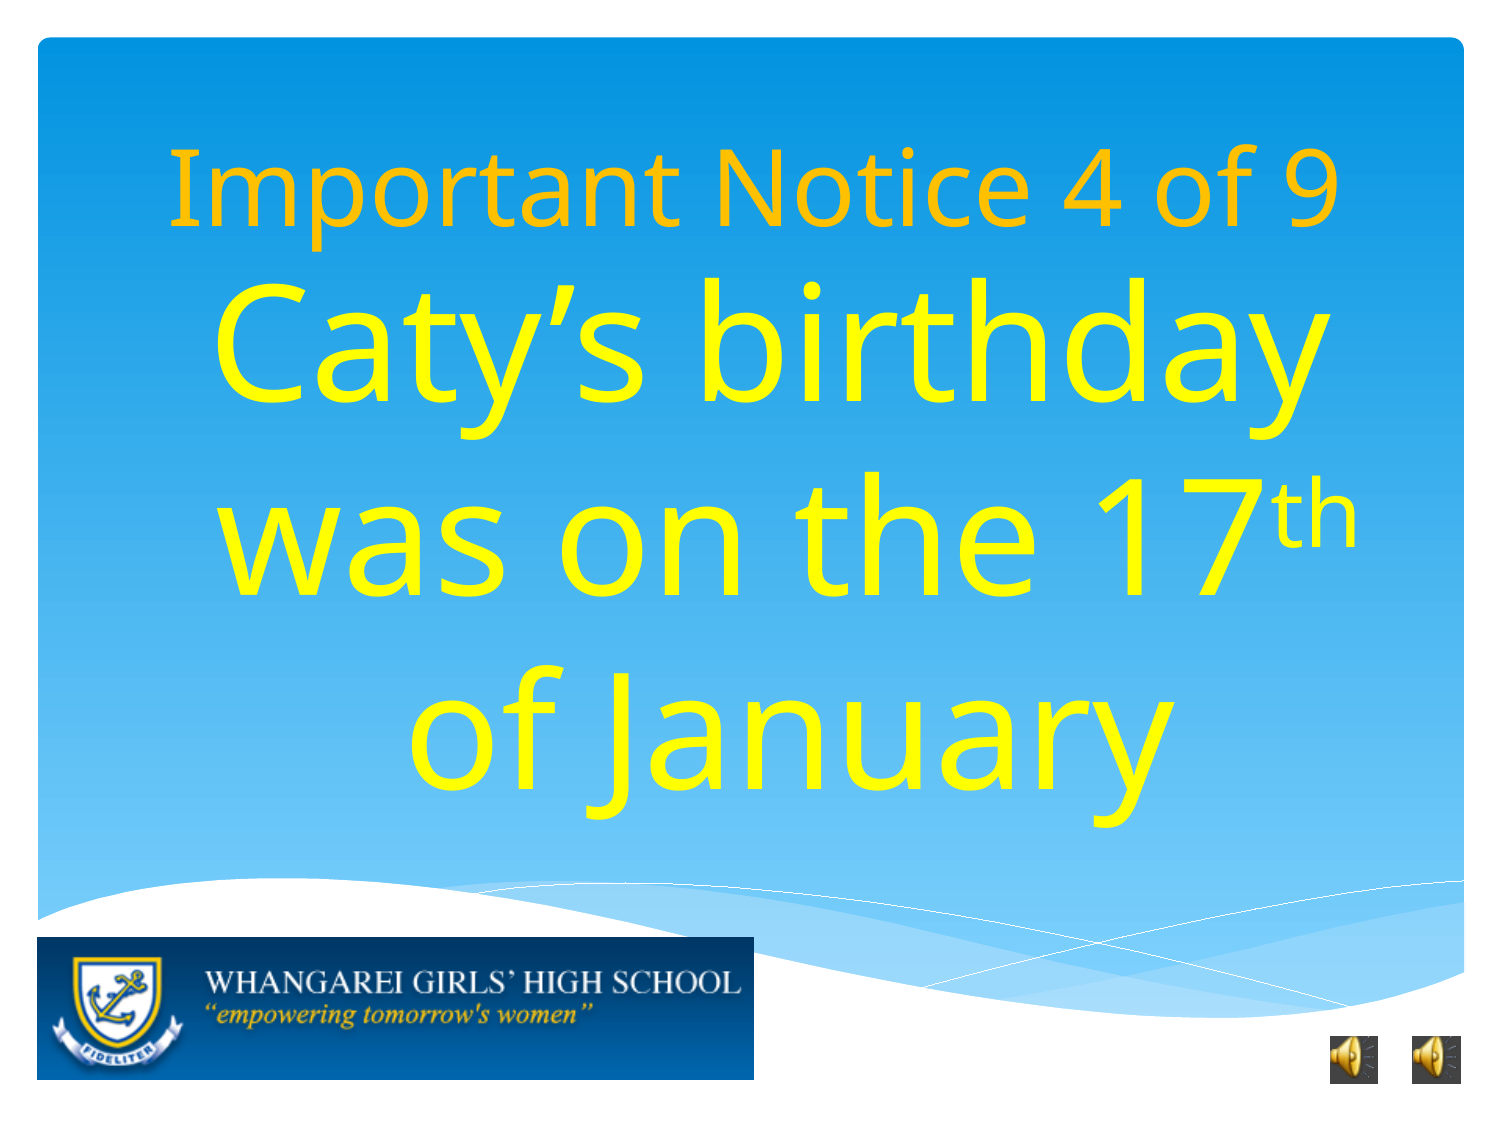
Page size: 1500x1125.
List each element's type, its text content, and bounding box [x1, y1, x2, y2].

picture [37, 937, 754, 1080]
picture [1411, 1034, 1462, 1086]
text_box Important Notice 4 of 9 [149, 37, 1362, 255]
picture [1328, 1034, 1380, 1086]
text_box Caty’s birthday was on the 17th of January [149, 231, 1391, 963]
